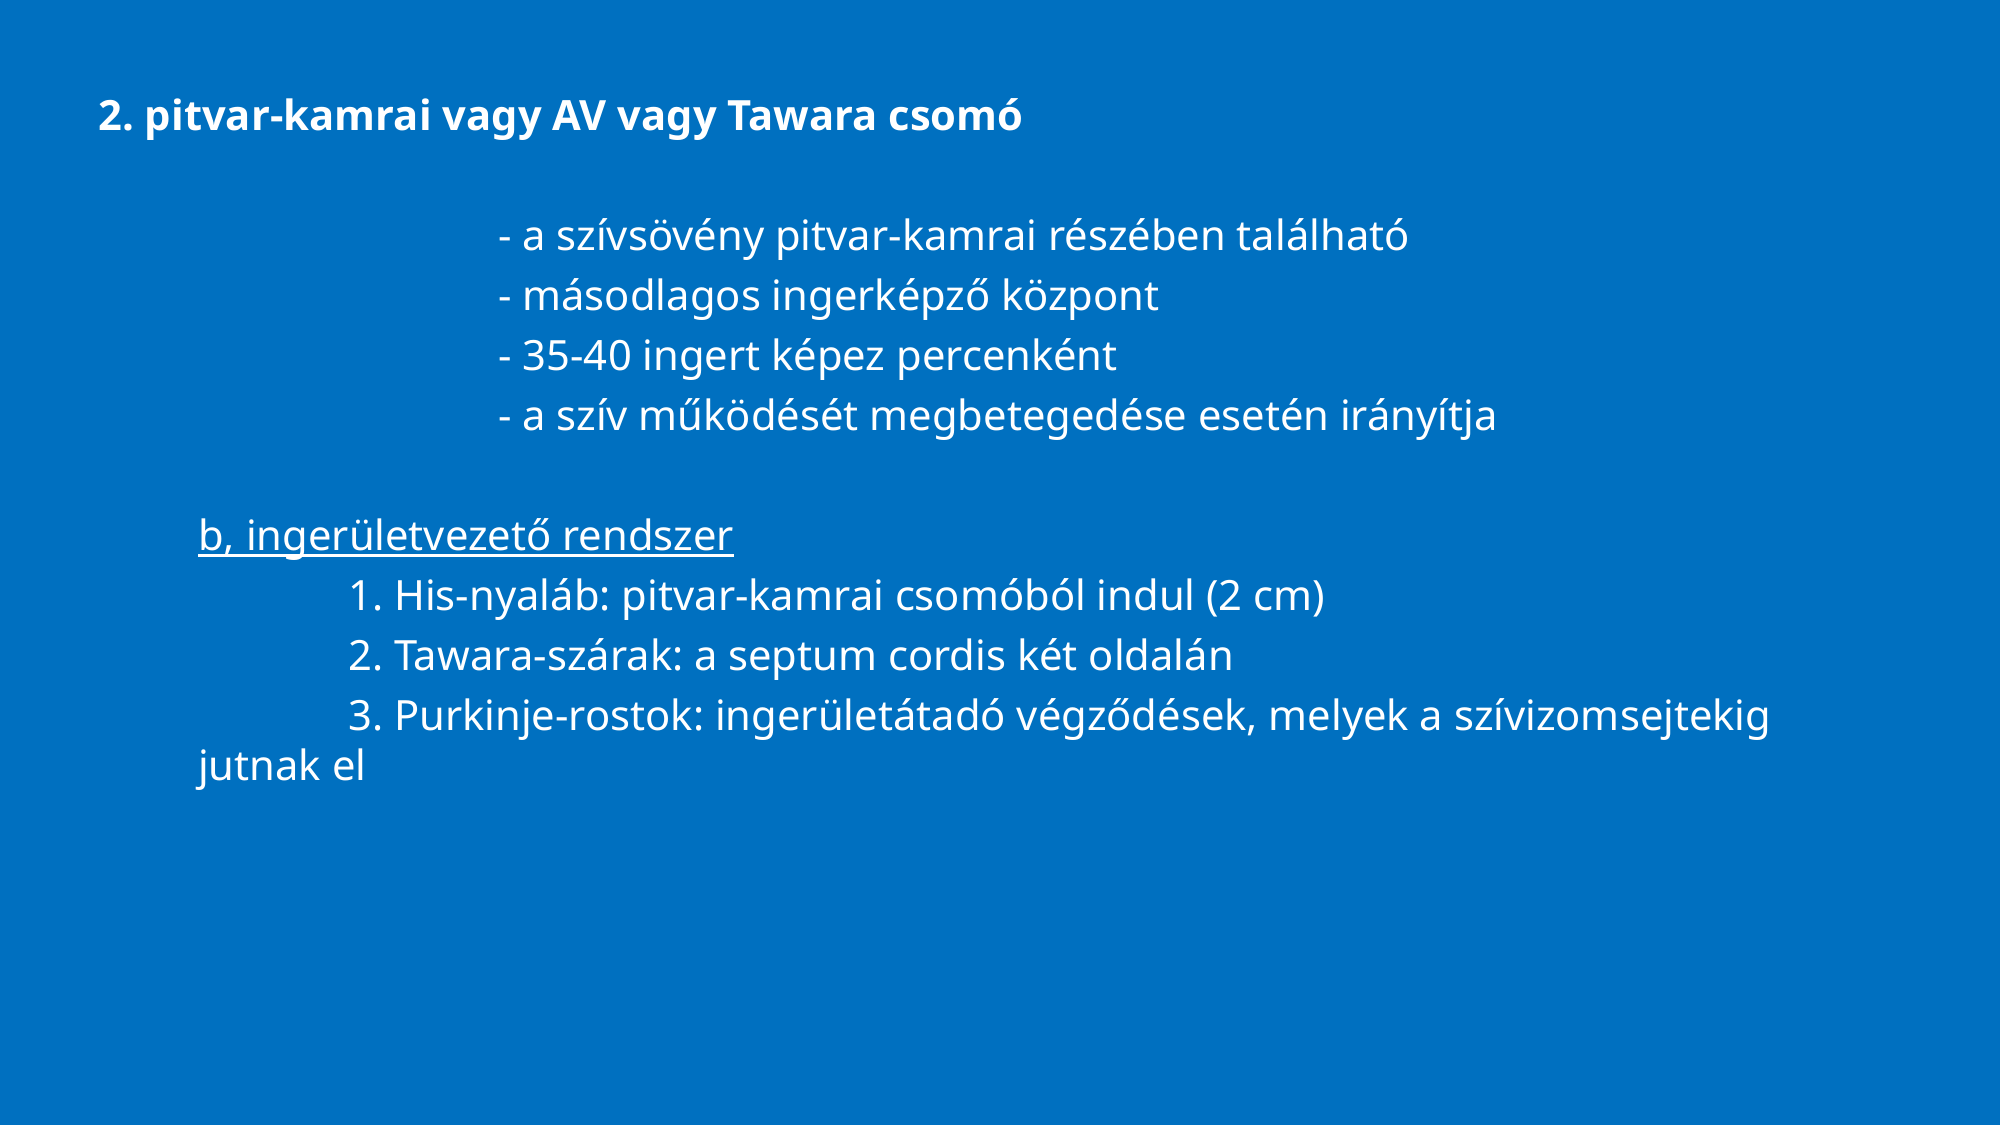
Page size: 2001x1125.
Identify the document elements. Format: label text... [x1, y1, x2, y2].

list 2. pitvar-kamrai vagy AV vagy Tawara csomó - a szívsövény pitvar-kamrai részében található - másodlagos ingerképző központ - 35-40 ingert képez percenként - a szív működését megbetegedése esetén irányítja b, ingerületvezető rendszer 1. His-nyaláb: pitvar-kamrai csomóból indul (2 cm) 2. Tawara-szárak: a septum cordis két oldalán 3. Purkinje-rostok: ingerületátadó végződések, melyek a szívizomsejtekig jutnak el [83, 81, 1871, 1044]
